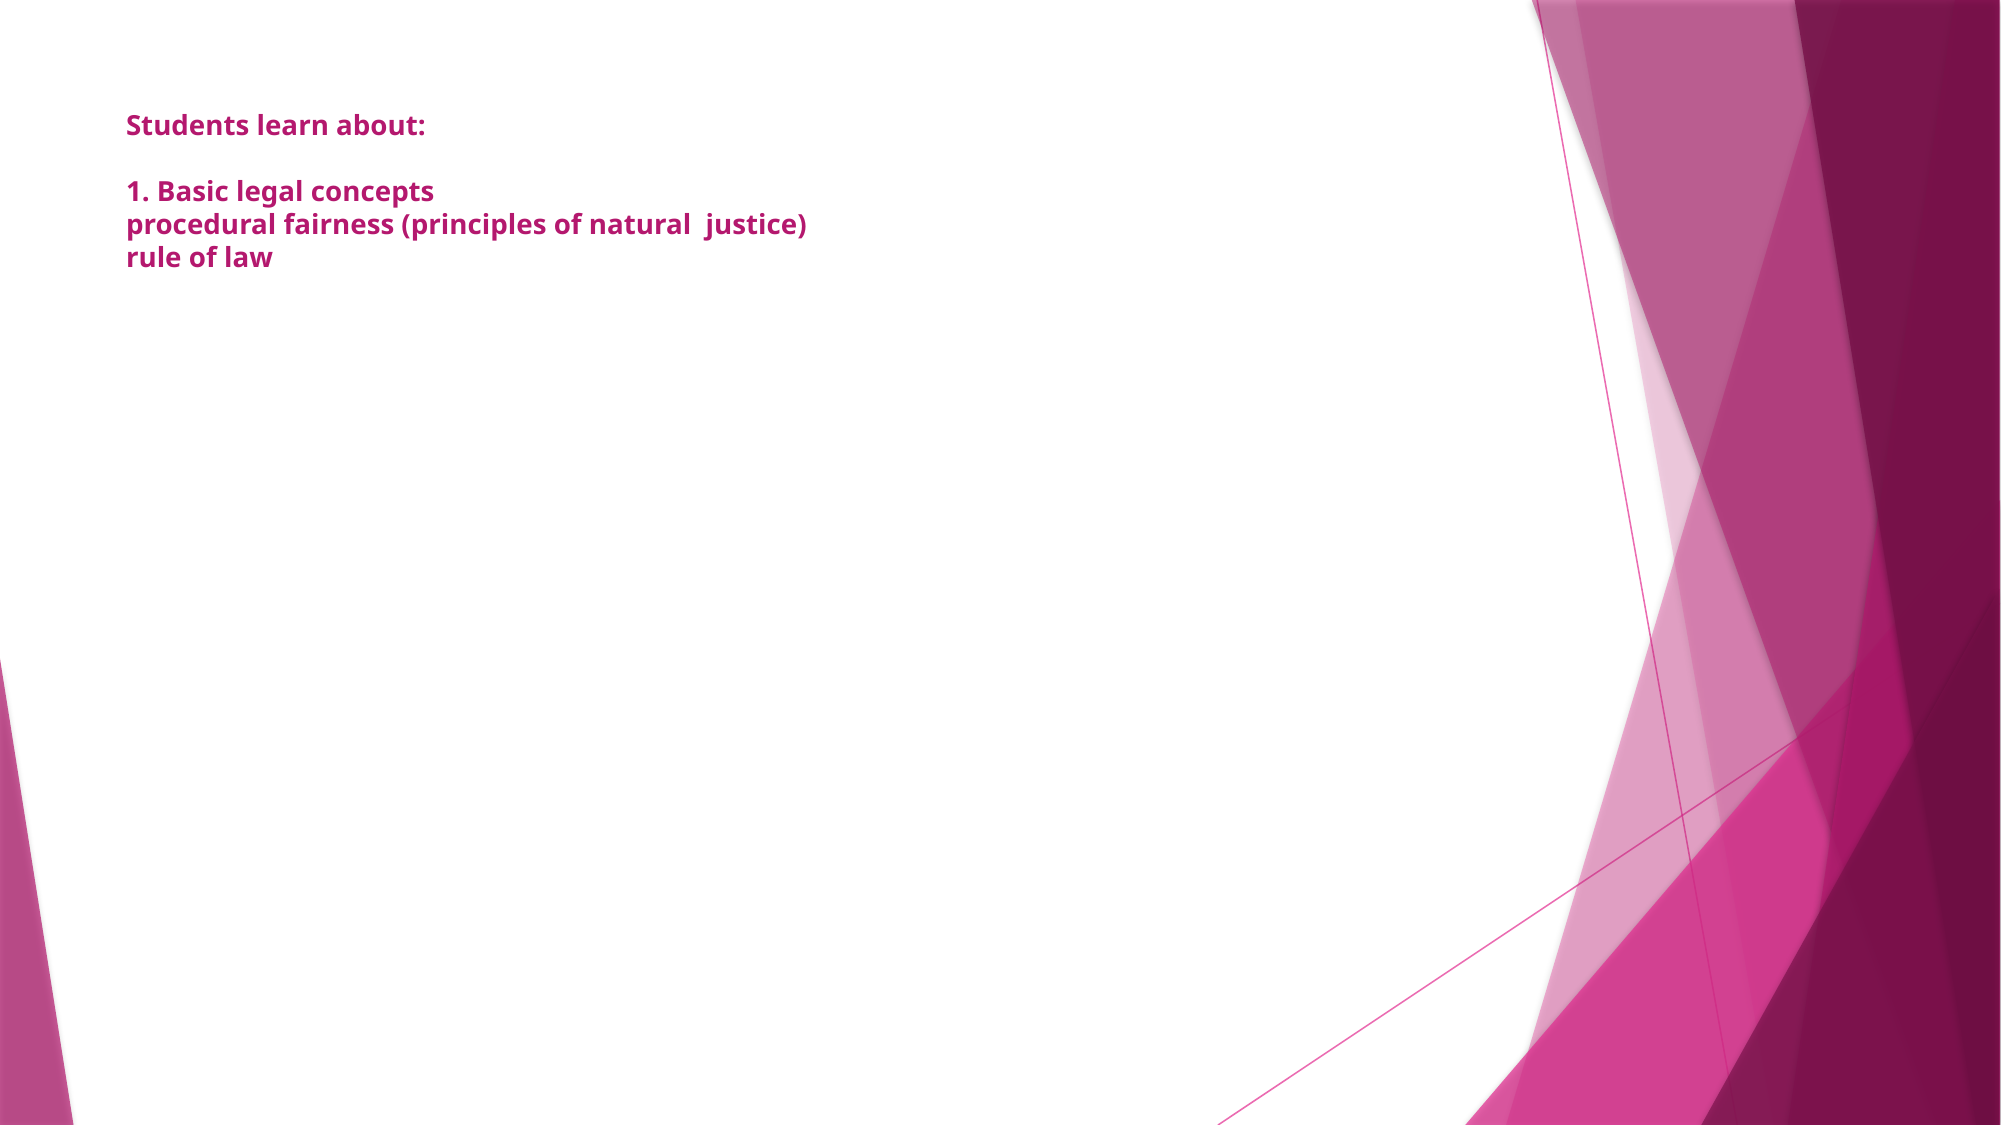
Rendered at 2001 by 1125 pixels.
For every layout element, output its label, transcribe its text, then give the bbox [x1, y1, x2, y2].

title Students learn about: 1. Basic legal concepts procedural fairness (principles of natural justice) rule of law [111, 99, 1522, 317]
